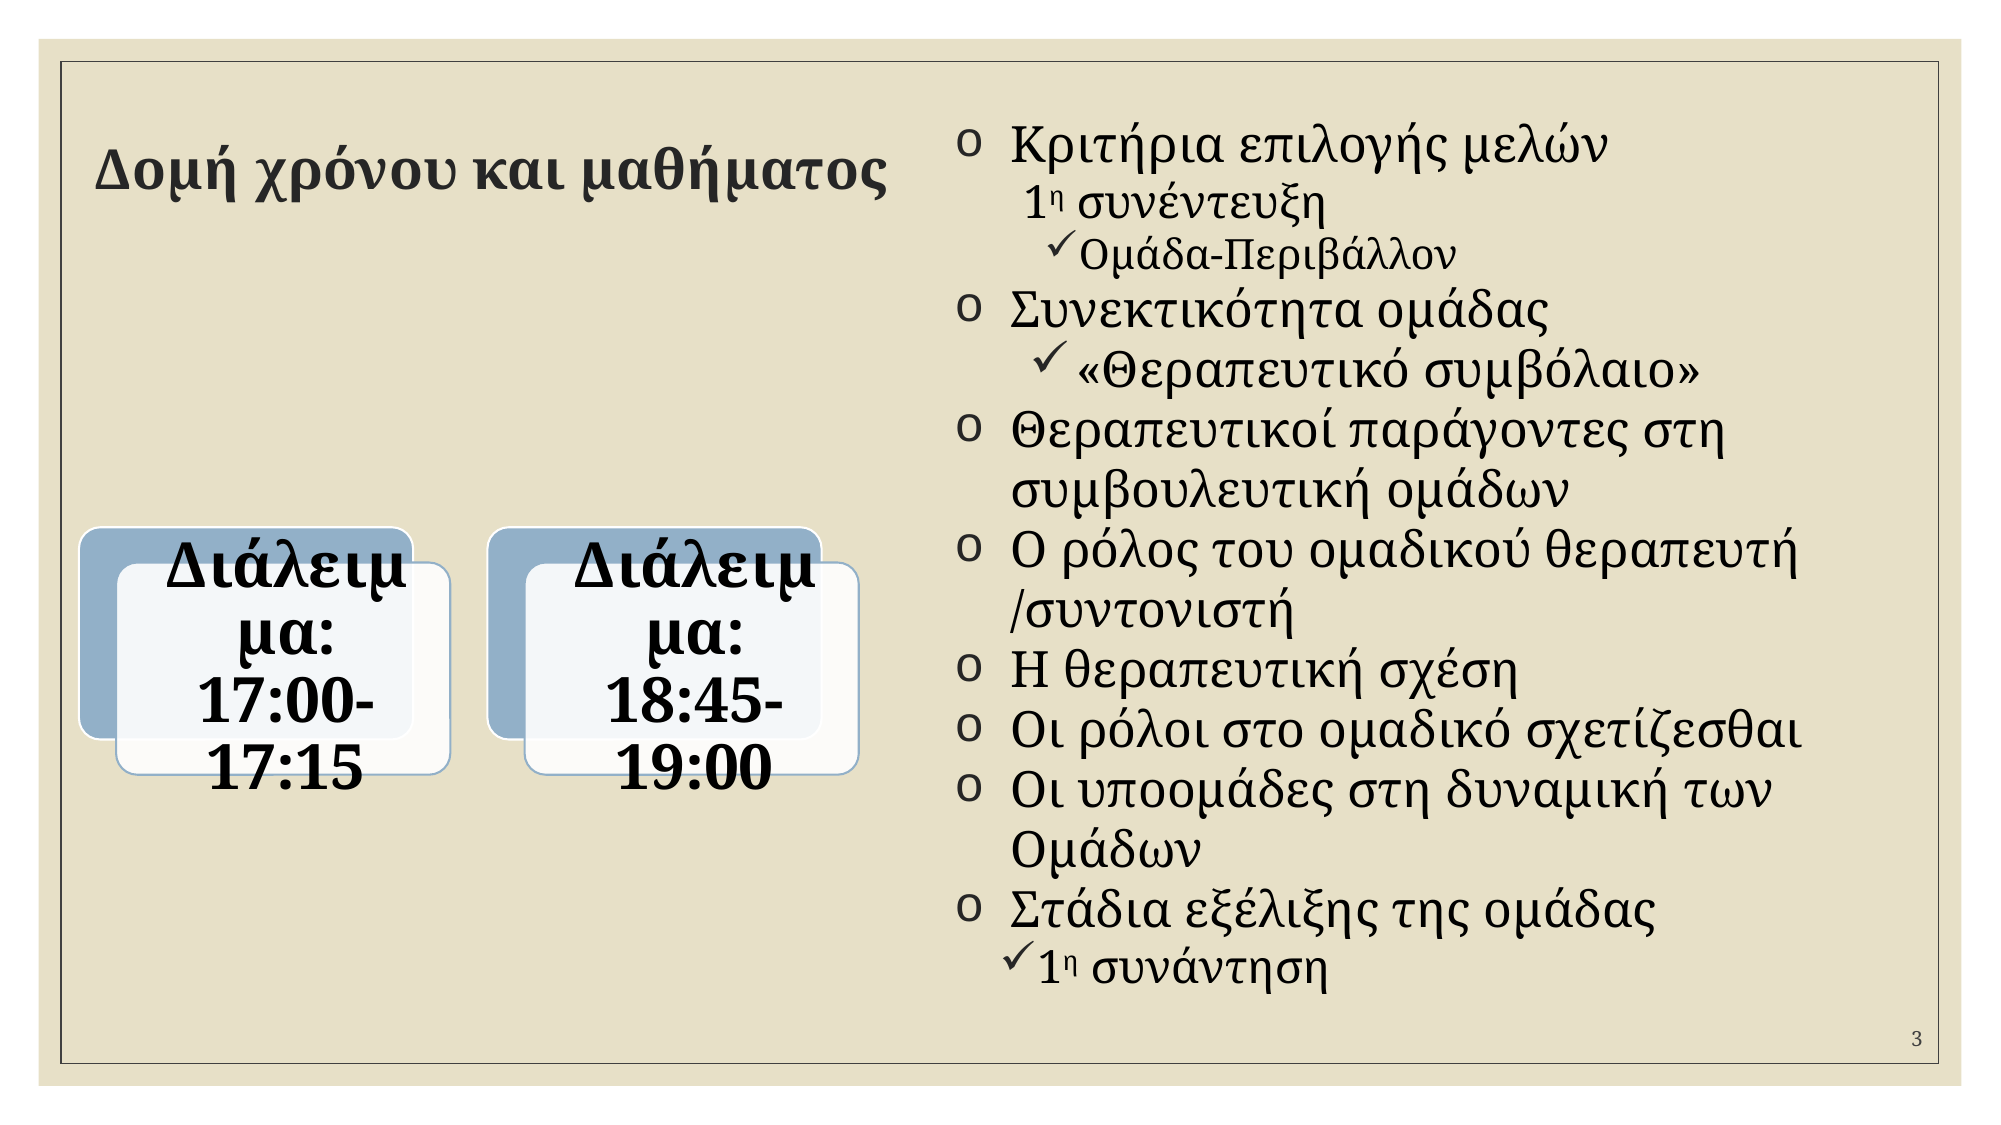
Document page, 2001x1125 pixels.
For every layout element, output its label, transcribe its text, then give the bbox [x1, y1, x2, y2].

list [78, 343, 859, 959]
title Δομή χρόνου και μαθήματος [78, 105, 913, 239]
slide_number 3 [1697, 1019, 1938, 1062]
list Κριτήρια επιλογής μελών 1η συνέντευξη Ομάδα-Περιβάλλον Συνεκτικότητα ομάδας «Θεραπευτικό συμβόλαιο» Θεραπευτικοί παράγοντες στη συμβουλευτική ομάδων Ο ρόλος του ομαδικού θεραπευτή /συντονιστή Η θεραπευτική σχέση Οι ρόλοι στο ομαδικό σχετίζεσθαι Οι υποομάδες στη δυναμική των Ομάδων Στάδια εξέλιξης της ομάδας 1η συνάντηση [939, 105, 1911, 1062]
